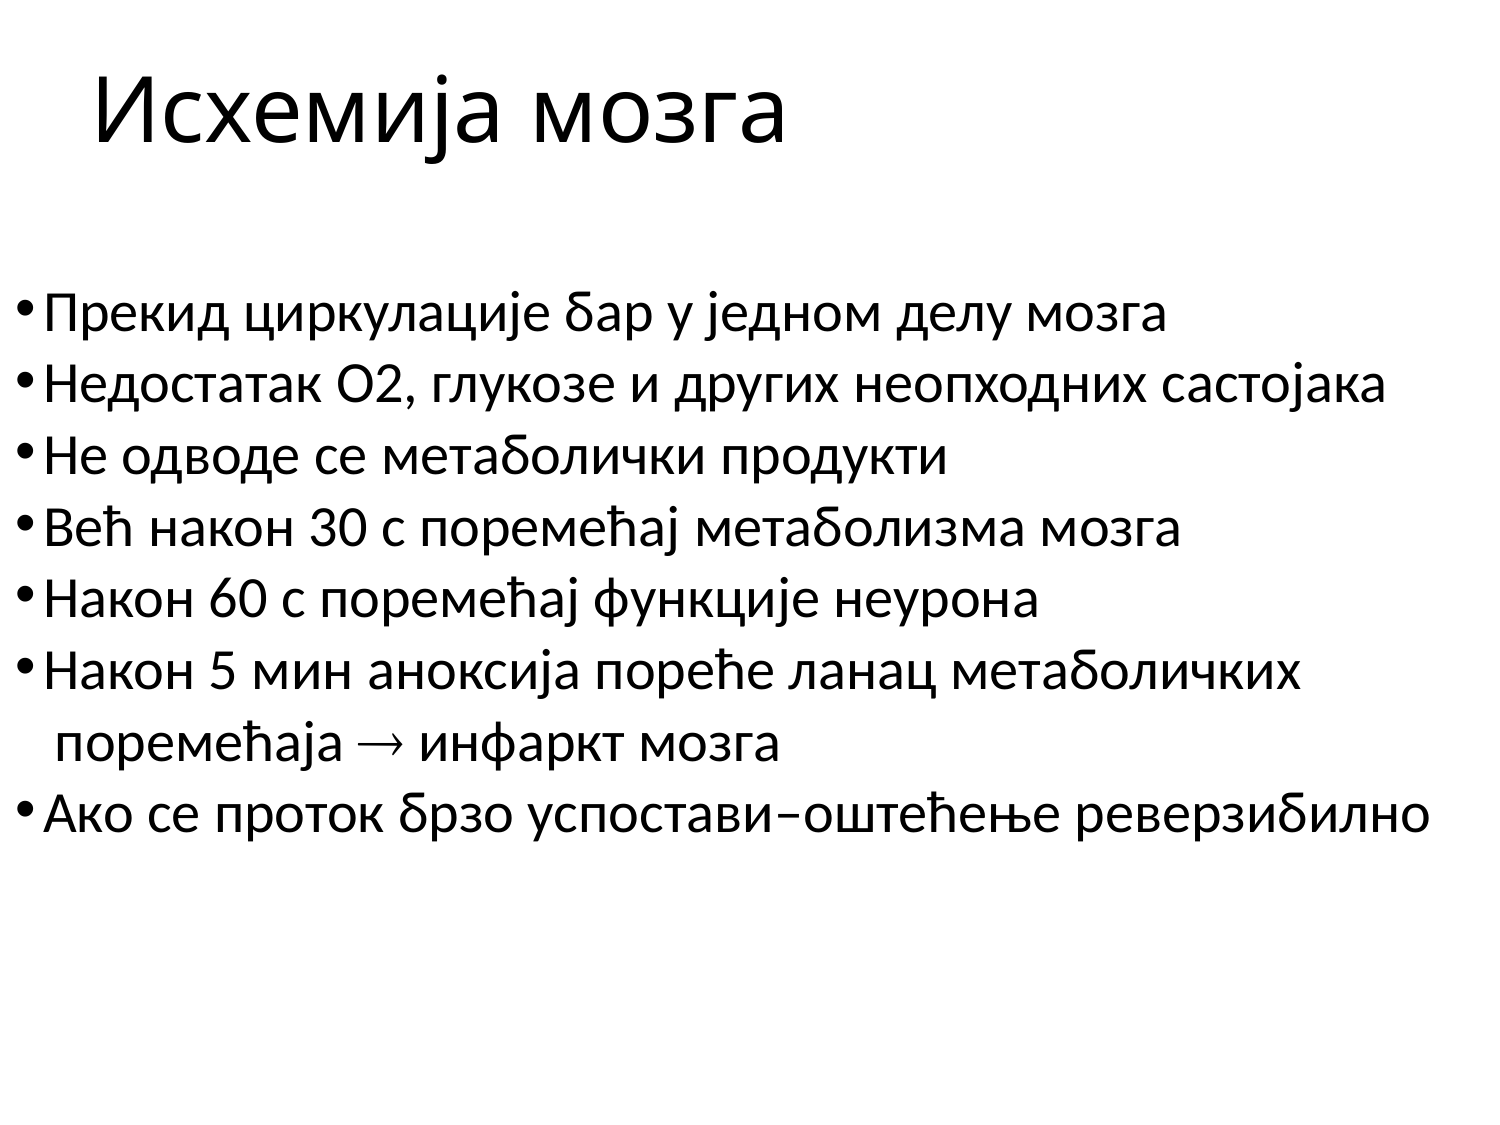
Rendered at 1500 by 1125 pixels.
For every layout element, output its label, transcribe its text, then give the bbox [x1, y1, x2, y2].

list Прекид циркулације бар у једном делу мозга Недостатак О2, глукозе и других неопходних састојака Не одводе се метаболички продукти Већ након 30 с поремећај метаболизма мозга Након 60 с поремећај функције неурона Након 5 мин аноксија пореће ланац метаболичких поремећаја  инфаркт мозга Ако се проток брзо успостави–оштећење реверзибилно [0, 278, 1500, 929]
title Исхемија мозга [75, 40, 1451, 185]
